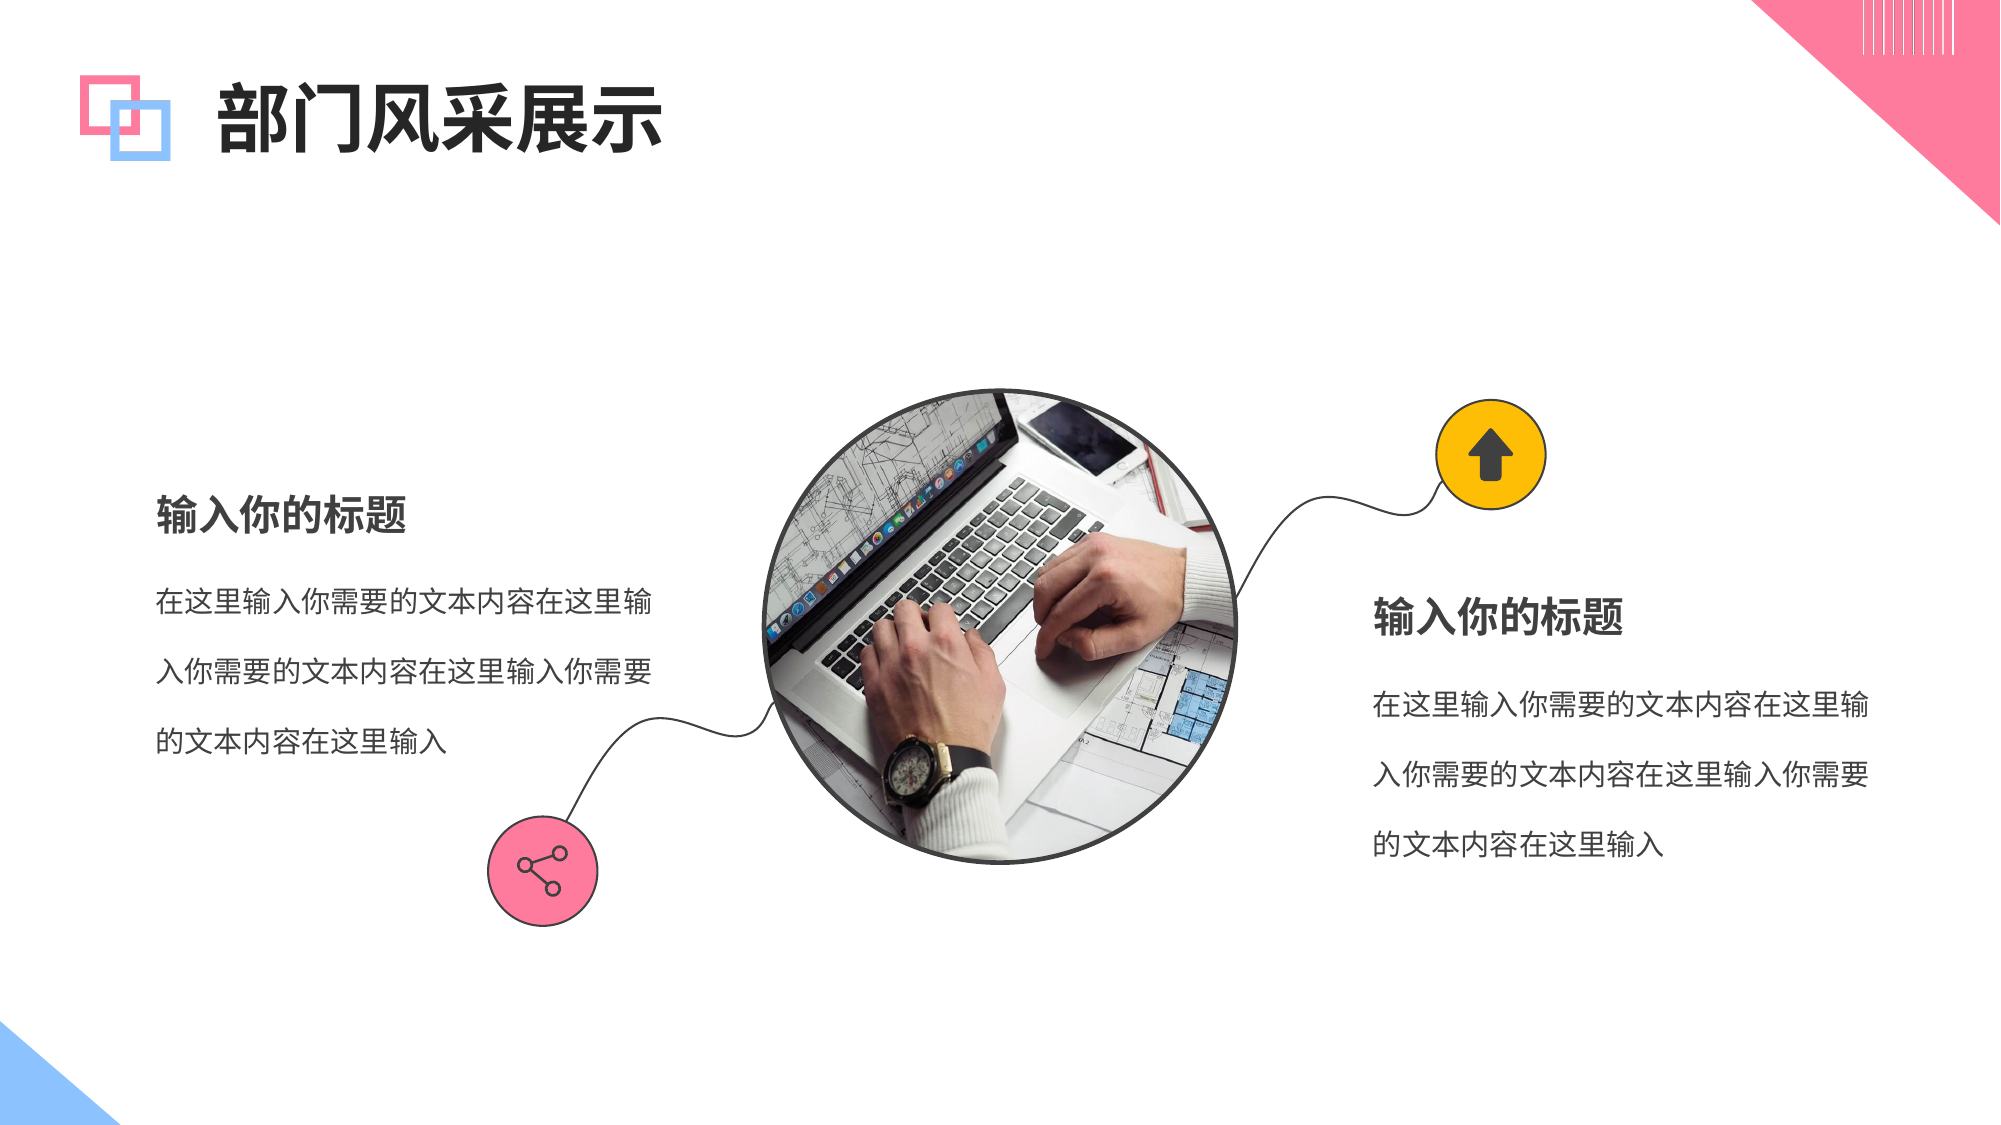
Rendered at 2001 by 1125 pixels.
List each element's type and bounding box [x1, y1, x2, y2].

text_box [57, 63, 748, 170]
text_box [696, 708, 764, 748]
picture [764, 390, 1236, 863]
text_box [488, 816, 598, 926]
text_box [1358, 583, 1913, 861]
text_box [1436, 399, 1546, 510]
text_box [567, 758, 678, 816]
text_box [140, 480, 696, 758]
text_box [1236, 484, 1436, 600]
picture [1856, 0, 1960, 64]
